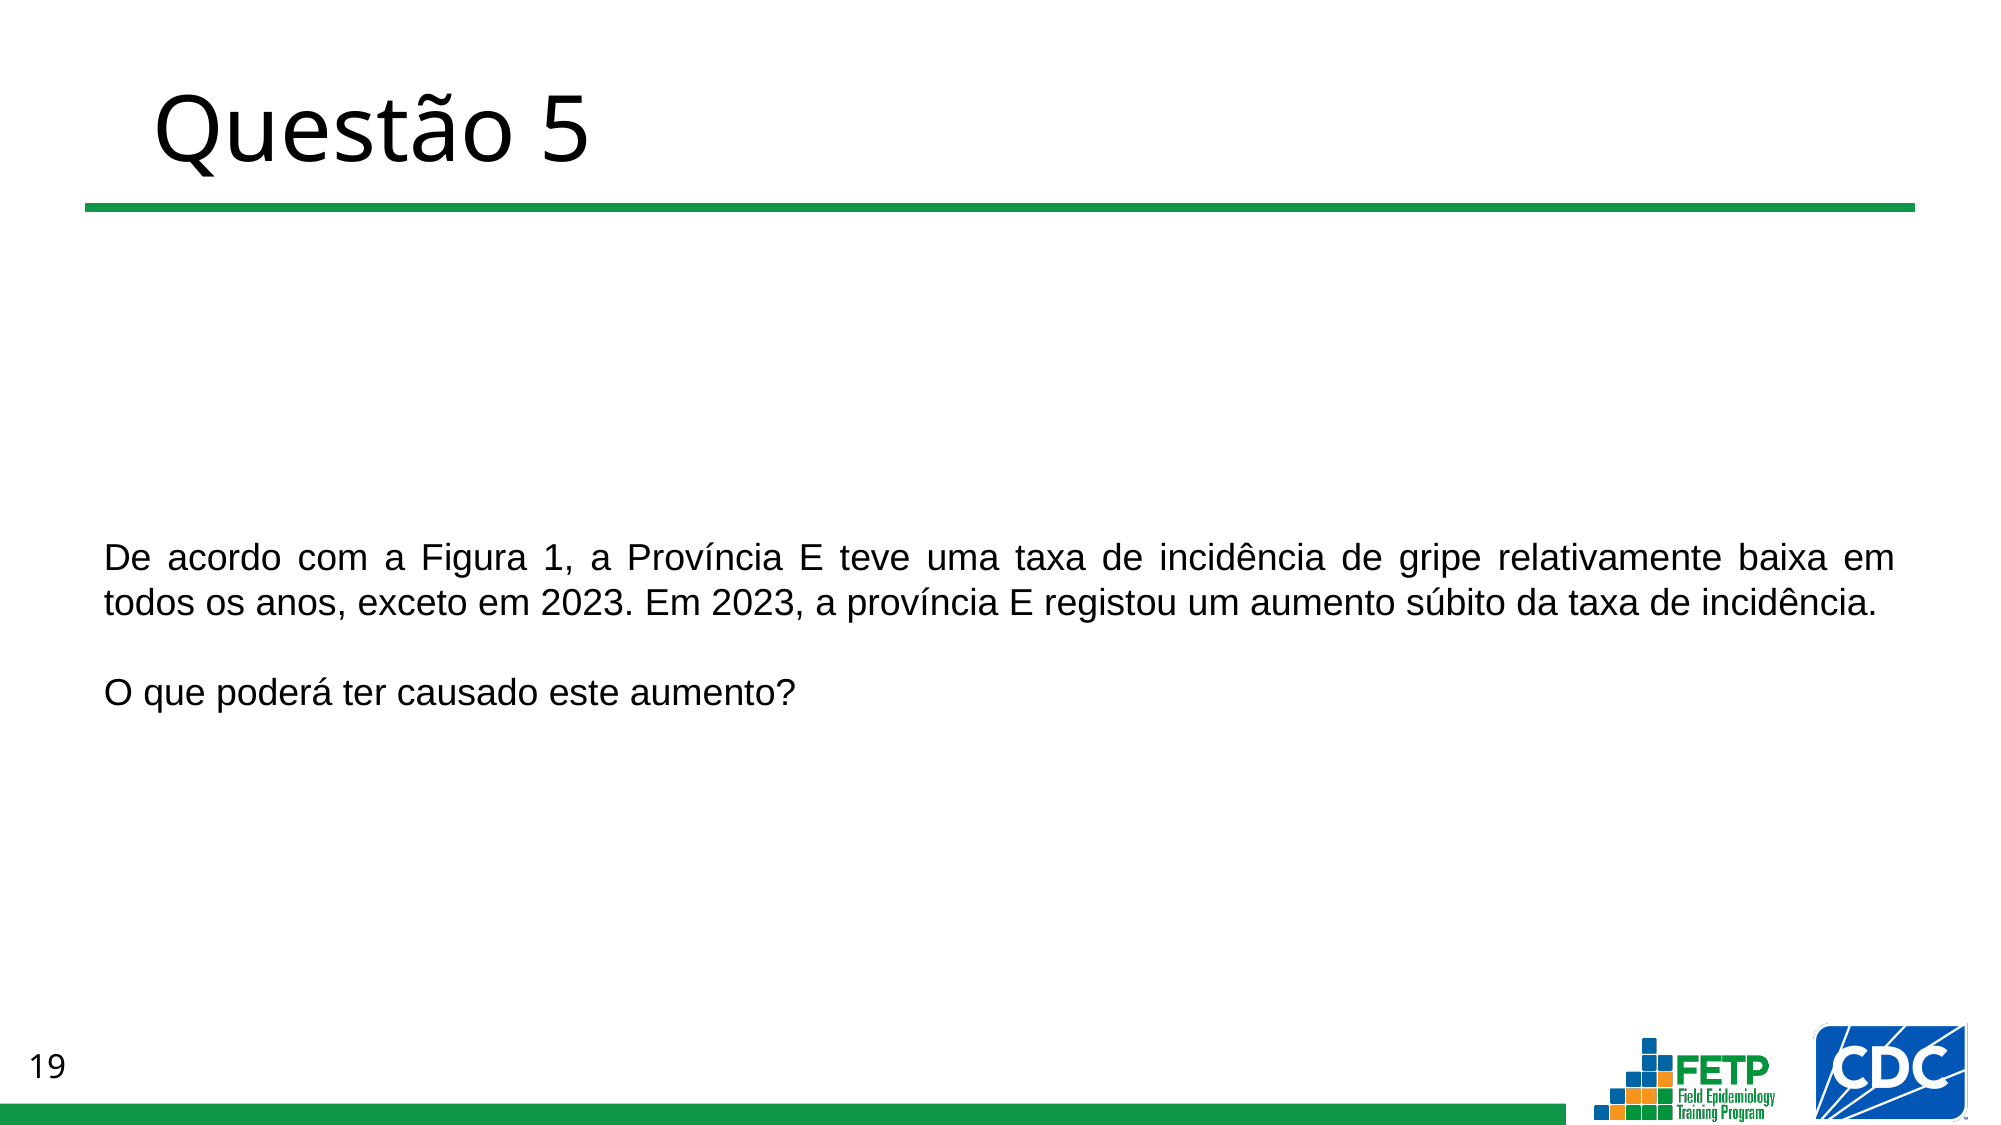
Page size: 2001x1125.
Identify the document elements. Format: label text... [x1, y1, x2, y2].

title Questão 5 [137, 75, 1863, 207]
list De acordo com a Figura 1, a Província E teve uma taxa de incidência de gripe relativamente baixa em todos os anos, exceto em 2023. Em 2023, a província E registou um aumento súbito da taxa de incidência. O que poderá ter causado este aumento? [89, 242, 1911, 1004]
picture [1594, 1038, 1775, 1122]
picture [1813, 1023, 1968, 1122]
